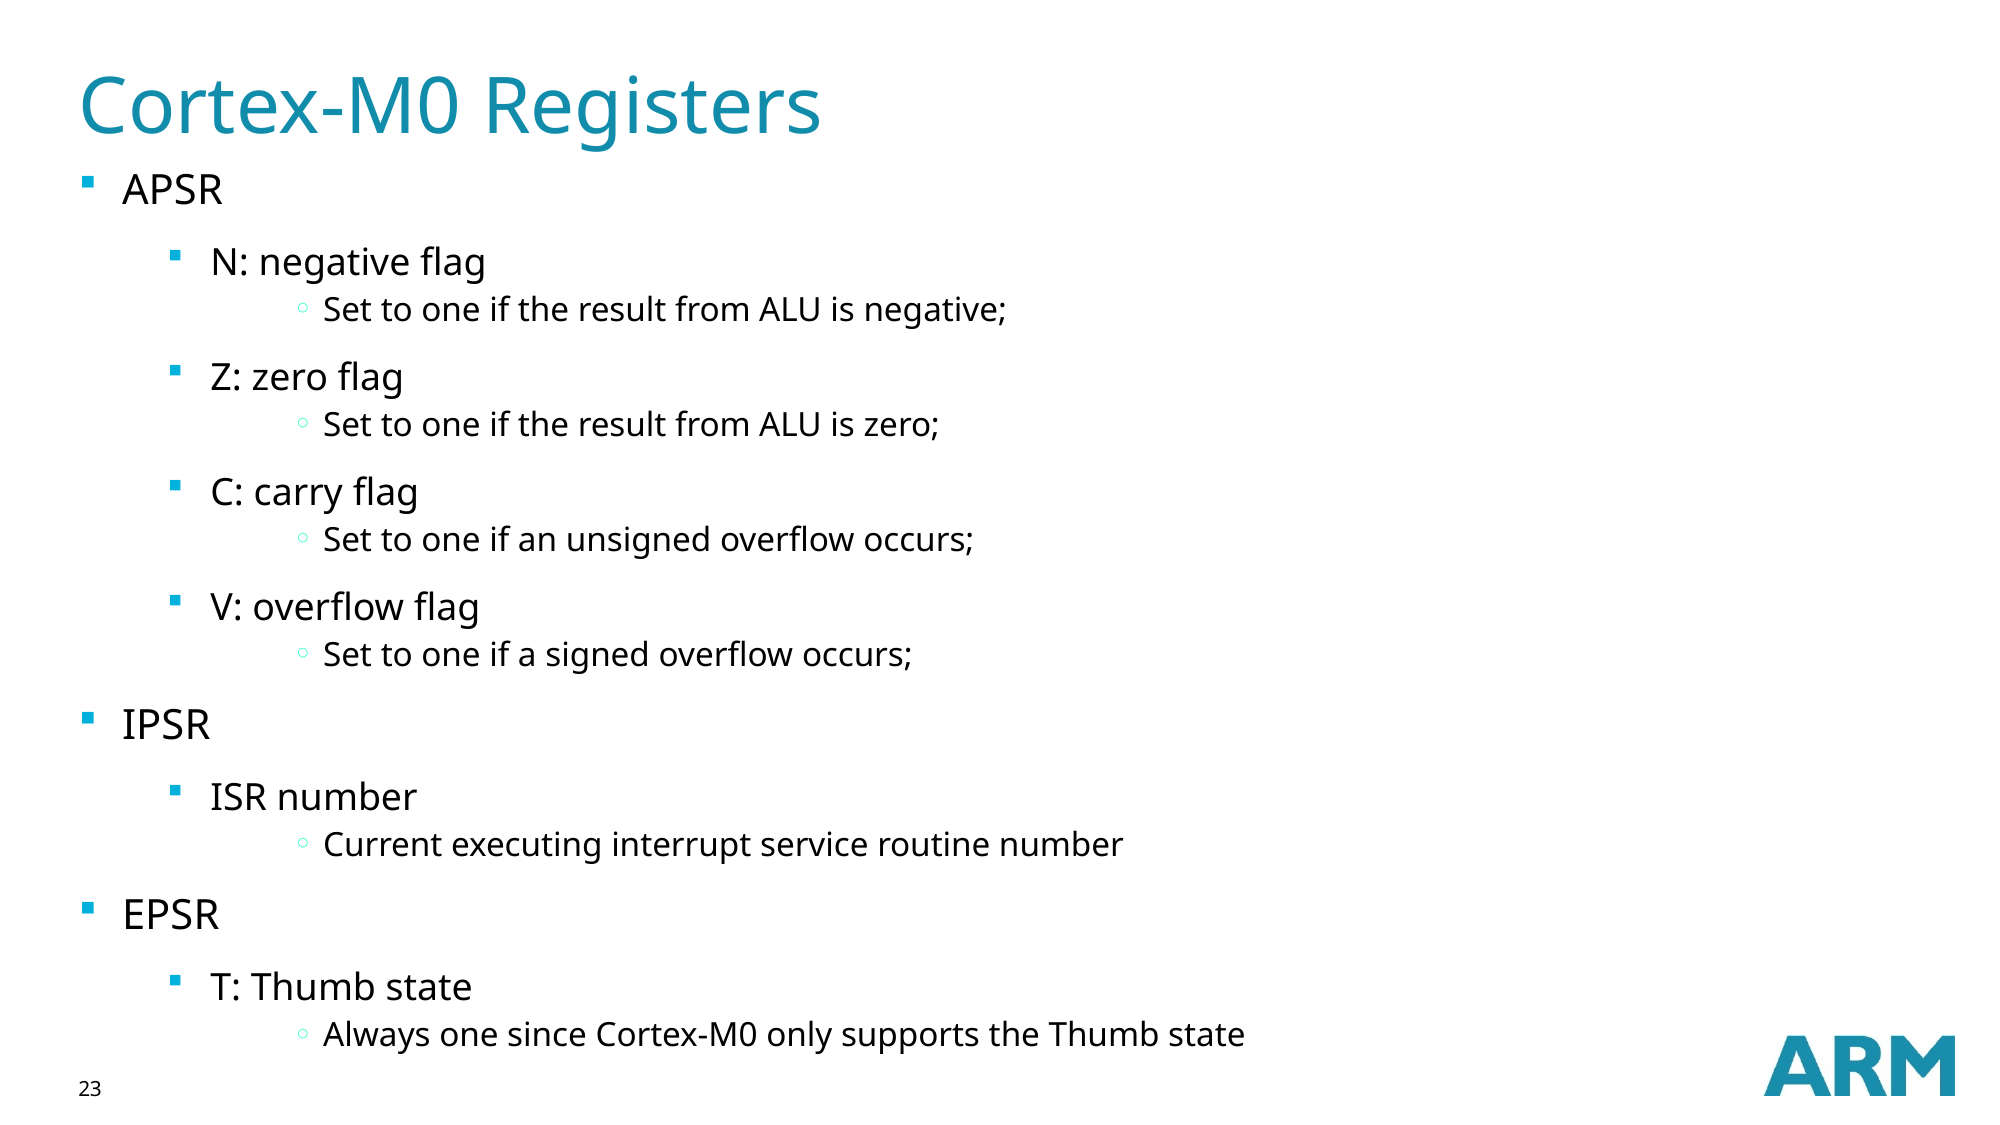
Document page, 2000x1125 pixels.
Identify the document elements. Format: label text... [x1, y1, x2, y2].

picture [1763, 1035, 1955, 1096]
title Cortex-M0 Registers [78, 55, 1910, 150]
list APSR N: negative flag Set to one if the result from ALU is negative; Z: zero flag Set to one if the result from ALU is zero; C: carry flag Set to one if an unsigned overflow occurs; V: overflow flag Set to one if a signed overflow occurs; IPSR ISR number Current executing interrupt service routine number EPSR T: Thumb state Always one since Cortex-M0 only supports the Thumb state [78, 162, 1909, 931]
